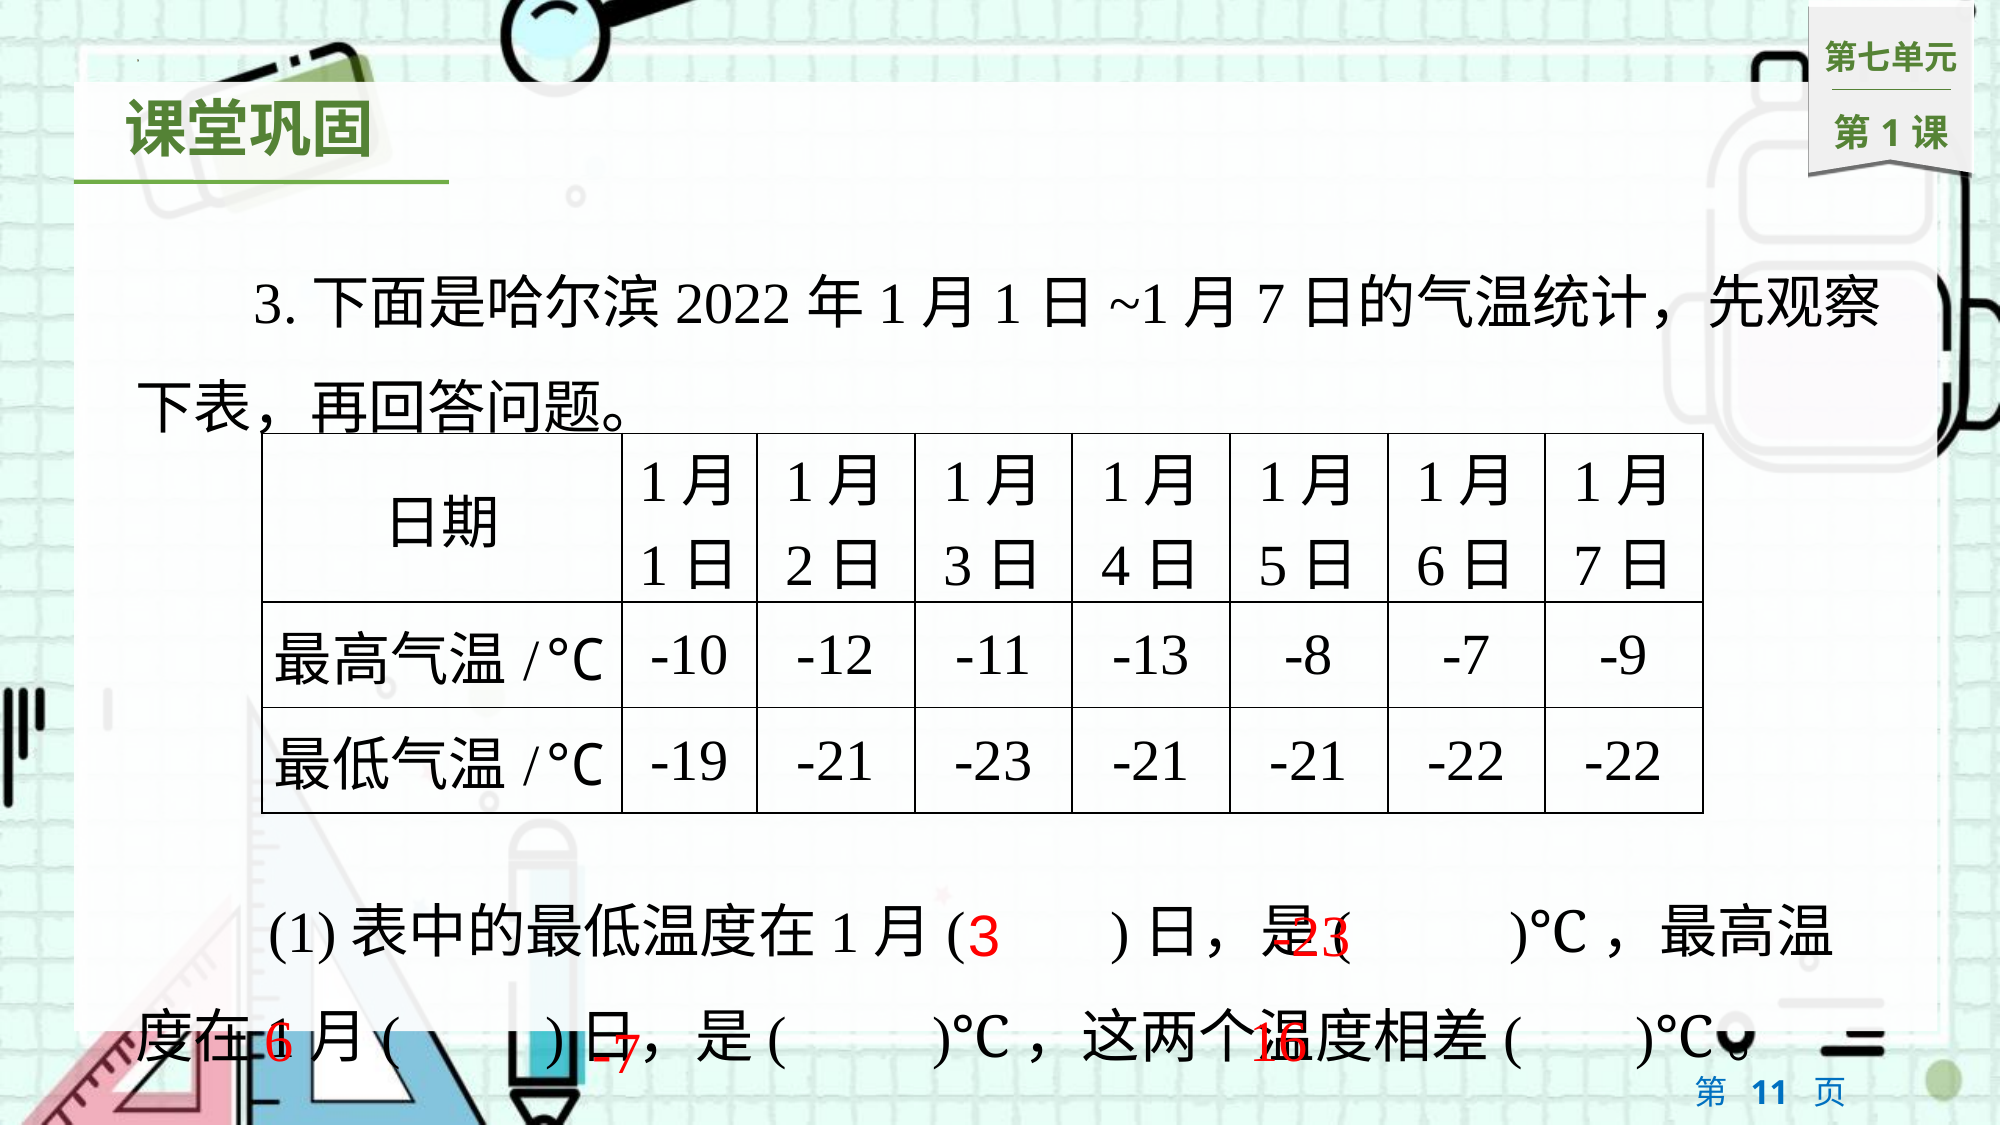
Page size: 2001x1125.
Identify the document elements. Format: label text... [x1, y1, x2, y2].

text_box -7 [578, 972, 731, 1078]
text_box 16 [1234, 960, 1387, 1067]
text_box -23 [1257, 855, 1411, 961]
picture [1938, 168, 1971, 176]
text_box 6 [249, 960, 403, 1067]
list 3.下面是哈尔滨2022年1月1日~1月7日的气温统计，先观察下表，再回答问题。 (1)表中的最低温度在1月( )日，是( )℃，最高温度在1月( )日，是( )℃，这两个温度相差( )℃。 [121, 222, 1903, 985]
list 3 [953, 855, 1047, 961]
picture [0, 0, 2000, 1125]
